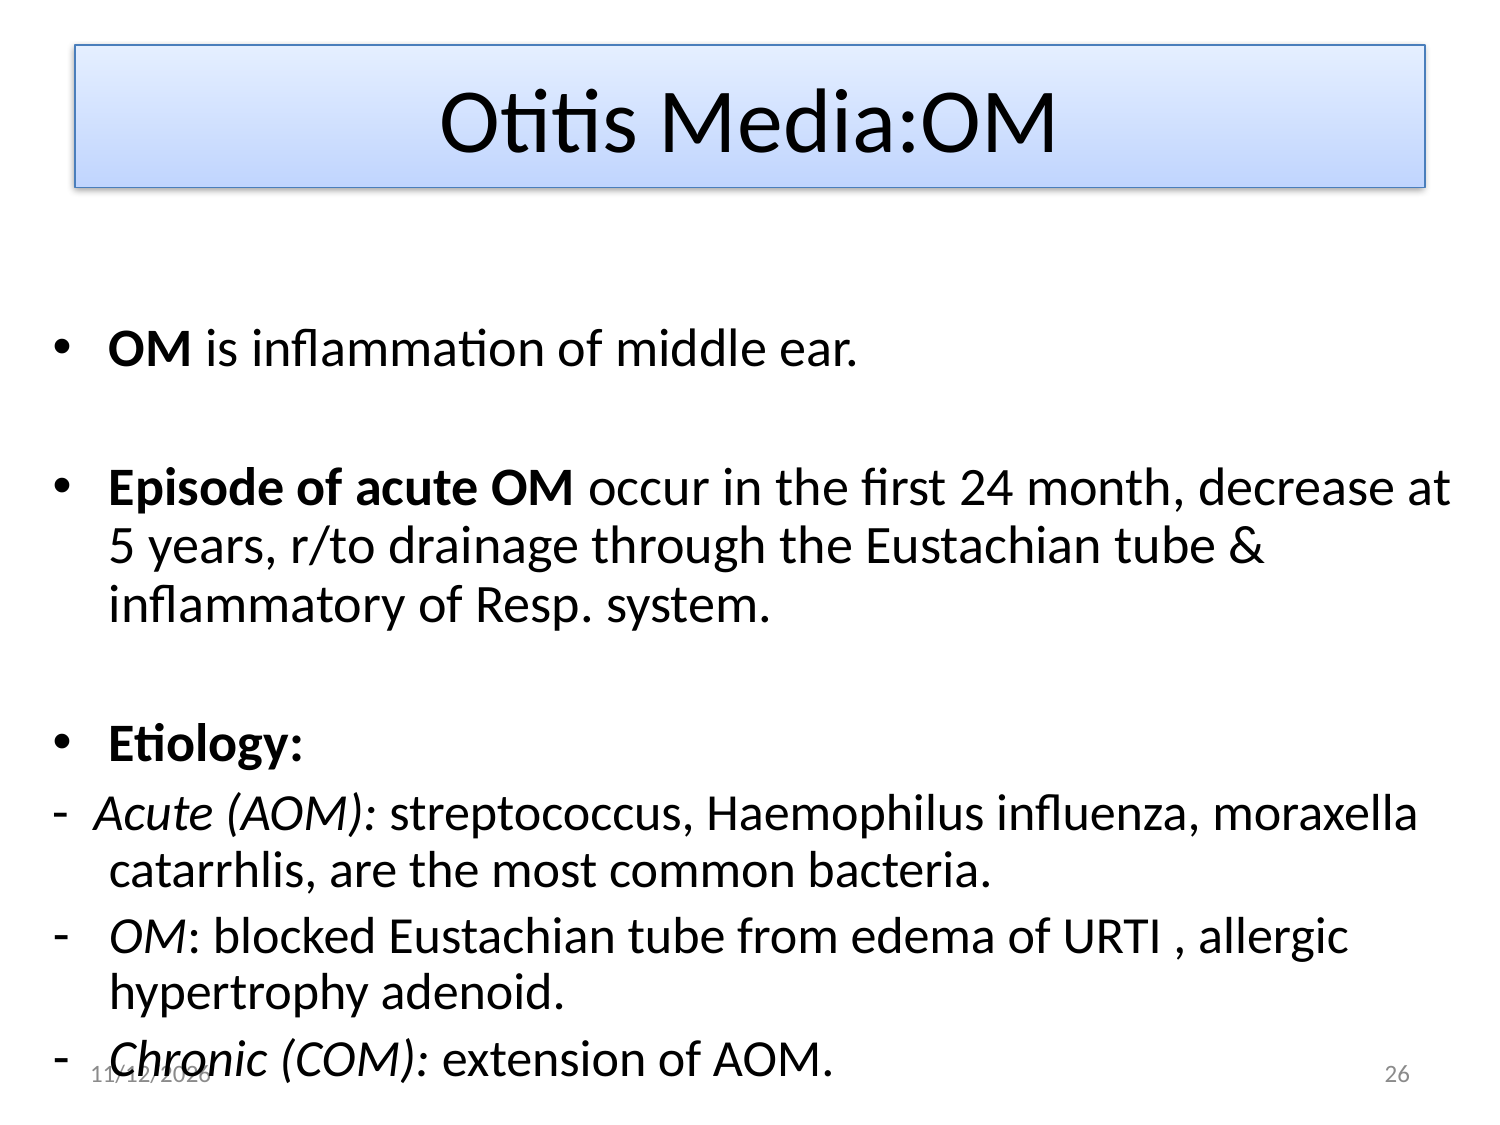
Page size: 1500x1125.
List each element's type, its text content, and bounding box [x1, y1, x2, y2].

list OM is inflammation of middle ear. Episode of acute OM occur in the first 24 month, decrease at 5 years, r/to drainage through the Eustachian tube & inflammatory of Resp. system. Etiology: - Acute (AOM): streptococcus, Haemophilus influenza, moraxella catarrhlis, are the most common bacteria. OM: blocked Eustachian tube from edema of URTI , allergic hypertrophy adenoid. Chronic (COM): extension of AOM. [37, 312, 1469, 1107]
title Otitis Media:OM [74, 44, 1426, 188]
